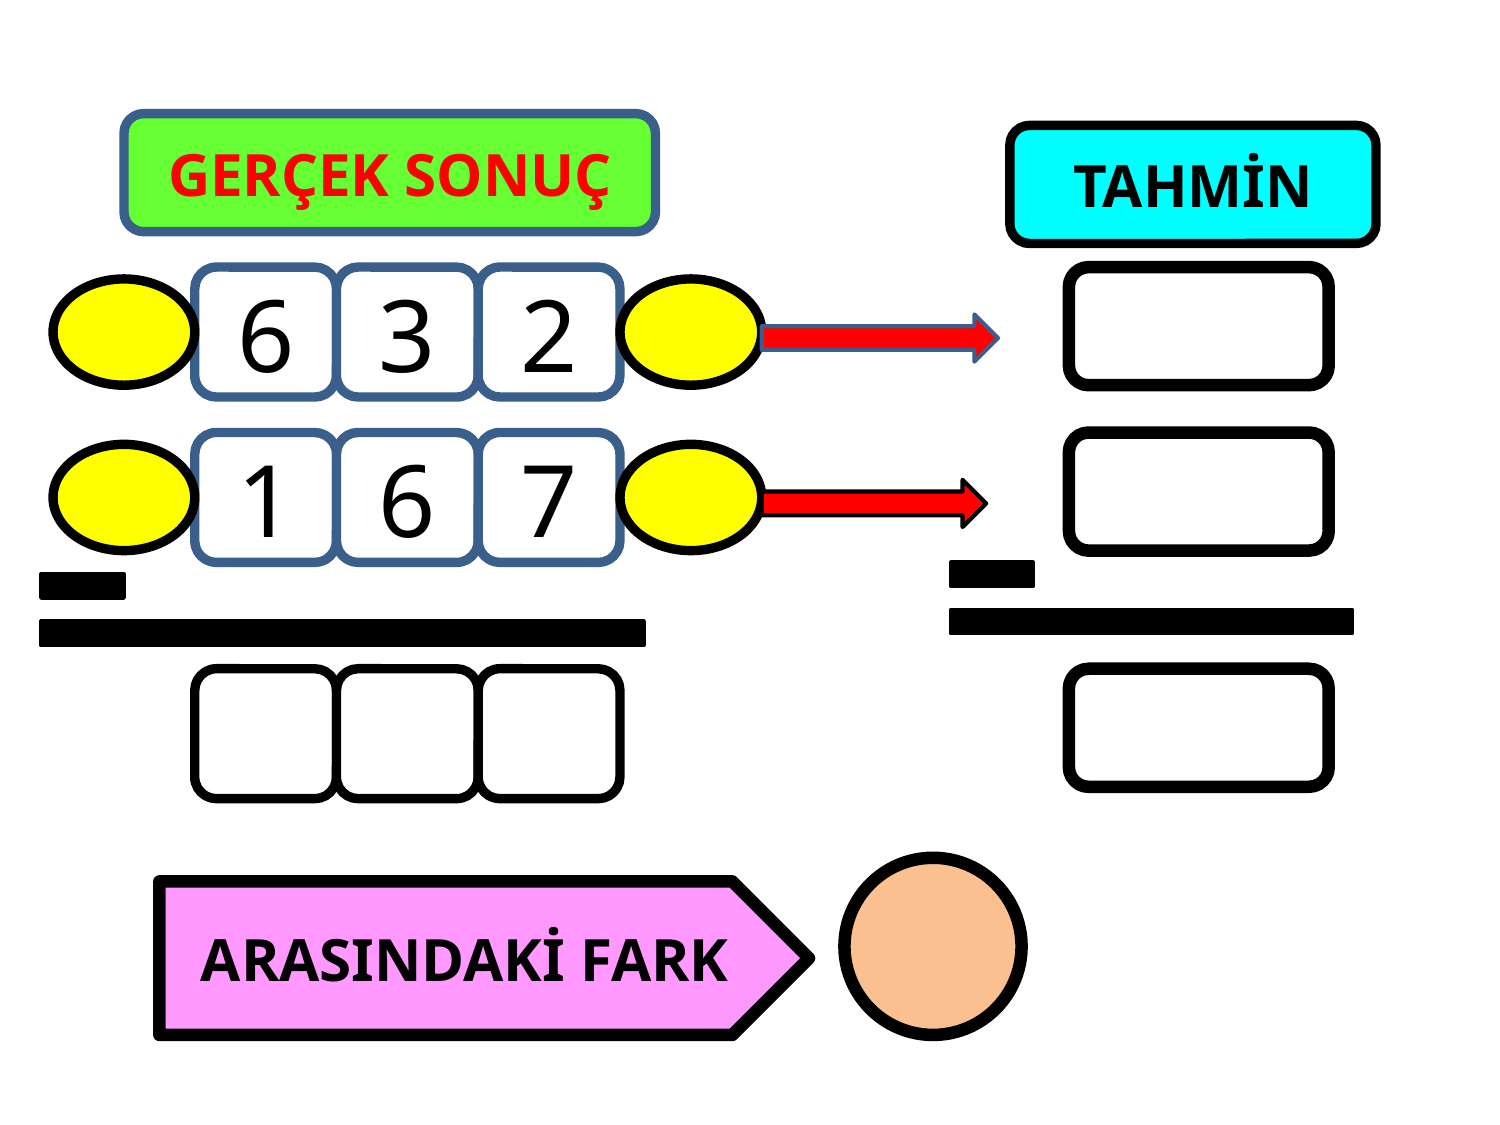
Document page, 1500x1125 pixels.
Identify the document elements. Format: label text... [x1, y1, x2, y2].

text_box [842, 855, 1024, 1038]
text_box 3 [334, 264, 478, 400]
text_box [617, 276, 764, 388]
text_box [949, 608, 1354, 635]
text_box [1066, 666, 1331, 789]
text_box [1066, 430, 1331, 553]
text_box [1066, 265, 1331, 388]
text_box [192, 666, 336, 801]
text_box GERÇEK SONUÇ [121, 111, 658, 234]
text_box [39, 619, 610, 647]
text_box [949, 560, 1035, 588]
text_box 1 [192, 430, 336, 565]
text_box TAHMİN [1007, 123, 1379, 246]
text_box [617, 442, 763, 553]
text_box [334, 666, 478, 801]
text_box [610, 619, 646, 647]
text_box ARASINDAKİ FARK [157, 879, 812, 1038]
text_box 6 [192, 264, 336, 400]
text_box 7 [476, 430, 623, 565]
text_box [50, 442, 197, 553]
text_box 6 [334, 430, 478, 565]
text_box 2 [476, 264, 623, 400]
text_box [759, 477, 989, 529]
text_box [50, 276, 197, 388]
text_box [759, 312, 1001, 364]
text_box [39, 572, 126, 600]
text_box [476, 666, 623, 801]
